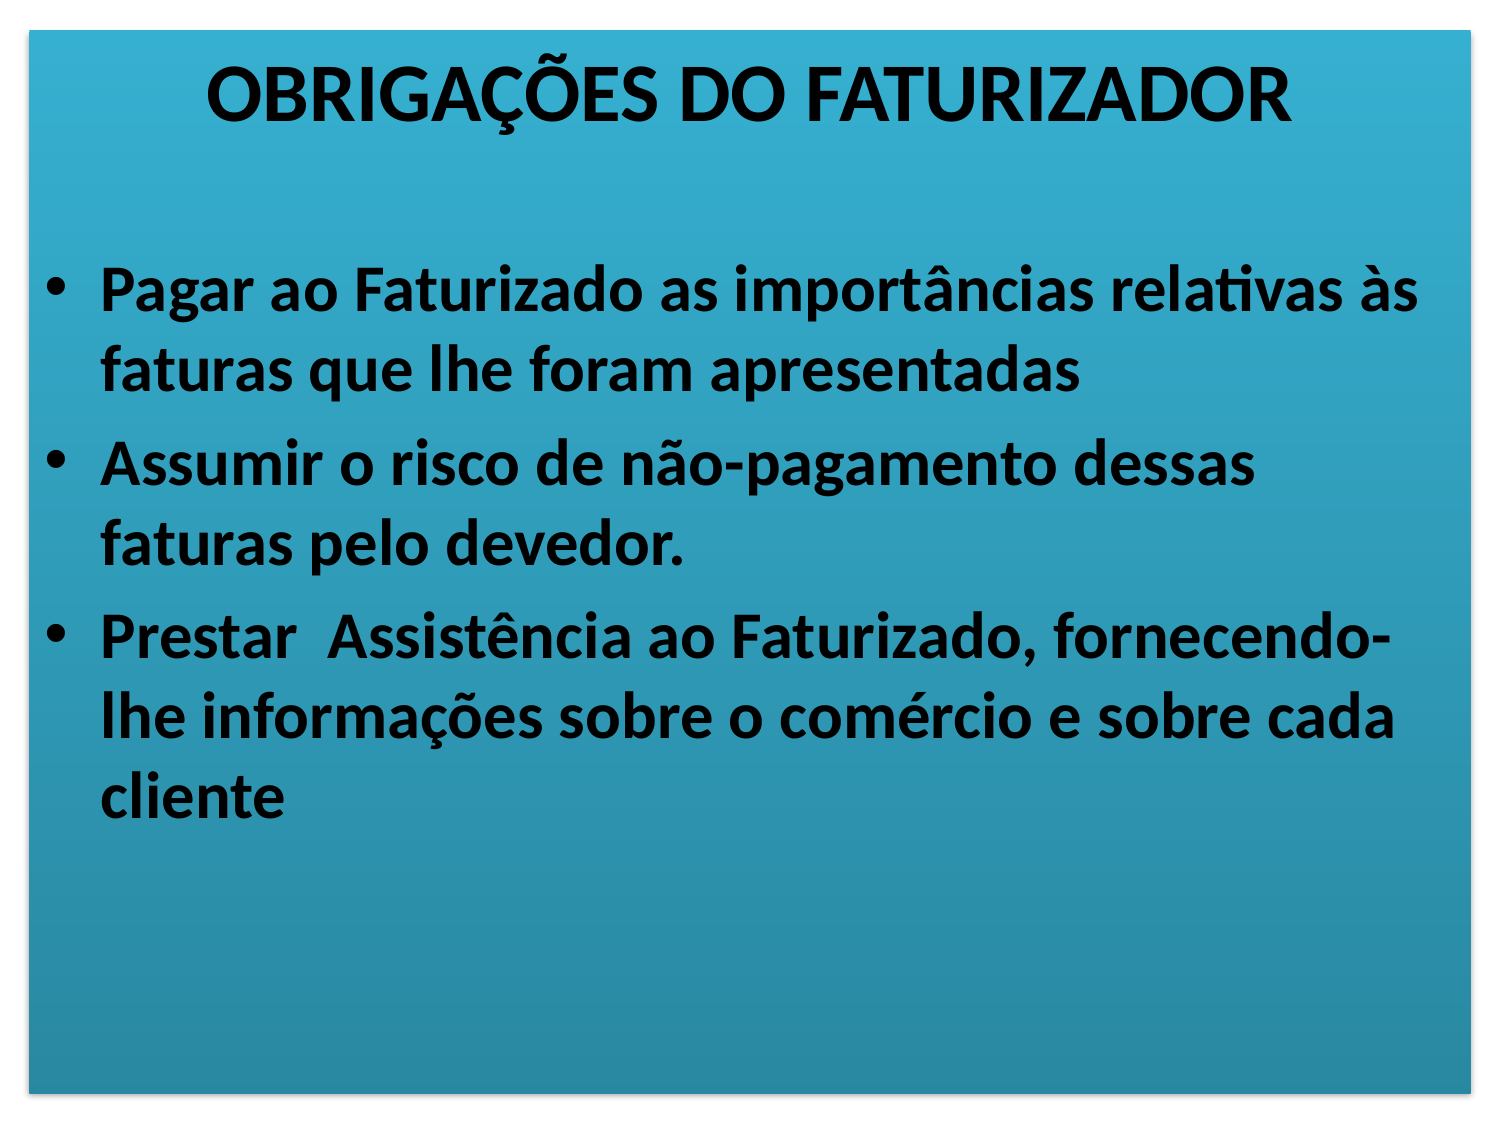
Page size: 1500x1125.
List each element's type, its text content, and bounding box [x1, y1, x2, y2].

list OBRIGAÇÕES DO FATURIZADOR Pagar ao Faturizado as importâncias relativas às faturas que lhe foram apresentadas Assumir o risco de não-pagamento dessas faturas pelo devedor. Prestar Assistência ao Faturizado, fornecendo-lhe informações sobre o comércio e sobre cada cliente [29, 30, 1471, 1094]
